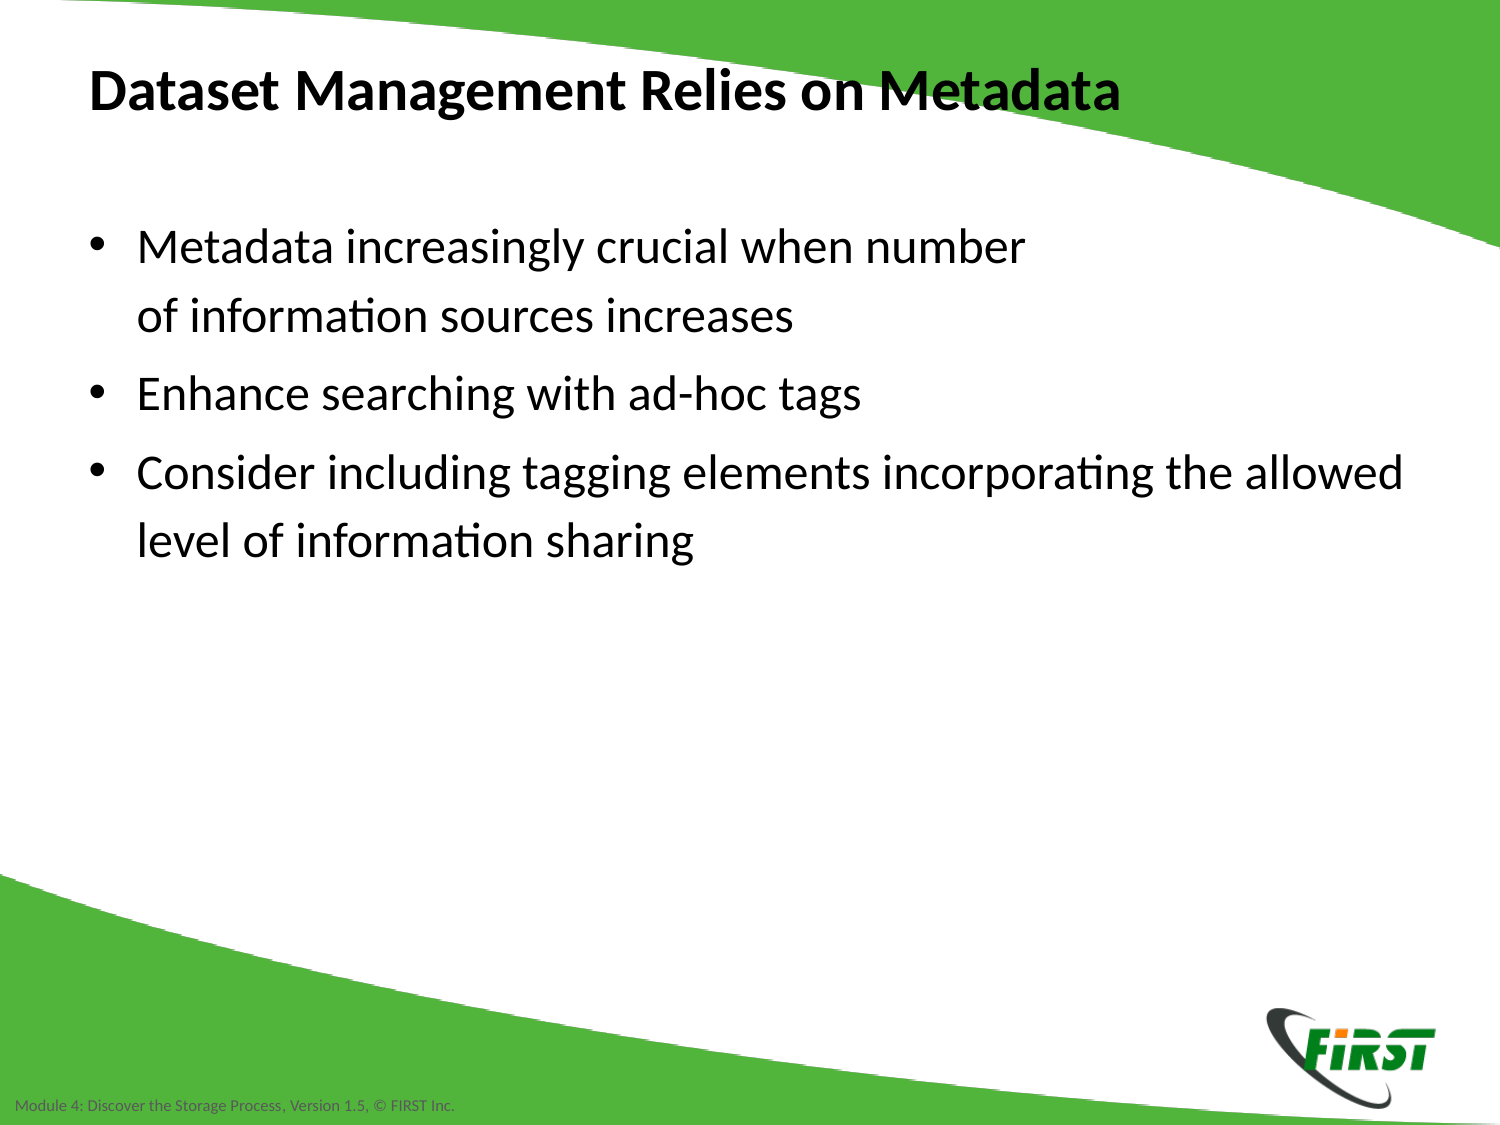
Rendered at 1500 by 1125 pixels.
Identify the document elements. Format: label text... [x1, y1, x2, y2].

text_box Dataset Management Relies on Metadata [74, 57, 1425, 125]
picture [0, 0, 1500, 1125]
text_box Metadata increasingly crucial when number of information sources increases Enhance searching with ad-hoc tags Consider including tagging elements incorporating the allowed level of information sharing [73, 197, 1429, 905]
